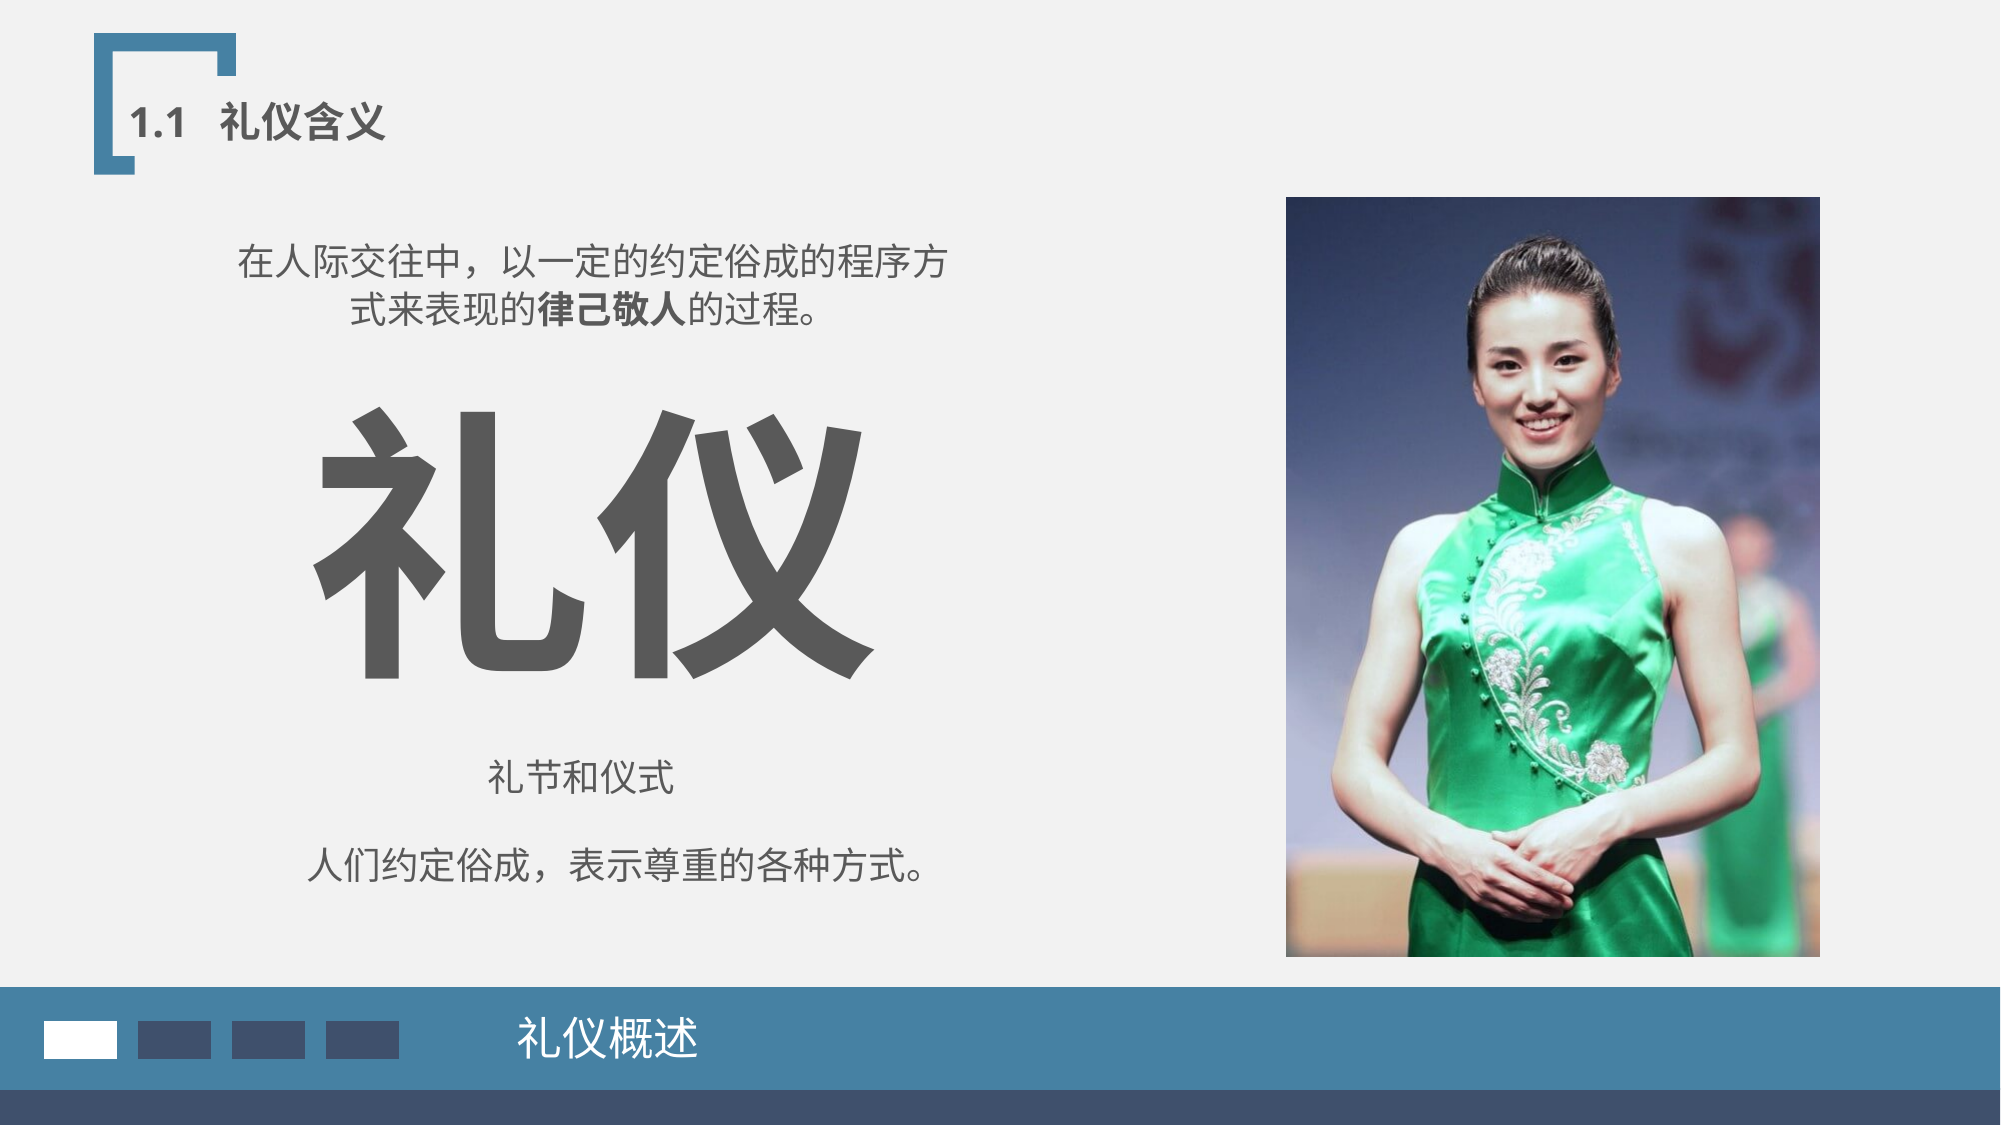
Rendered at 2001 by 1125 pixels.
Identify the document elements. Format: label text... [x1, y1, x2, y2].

text_box 礼节和仪式 [472, 746, 690, 806]
text_box 人们约定俗成，表示尊重的各种方式。 [291, 834, 959, 895]
text_box 礼仪 [290, 359, 896, 719]
picture [1286, 197, 1820, 957]
text_box 1.1 礼仪含义 [113, 88, 704, 153]
text_box 在人际交往中，以一定的约定俗成的程序方式来表现的律己敬人的过程。 [212, 227, 974, 338]
